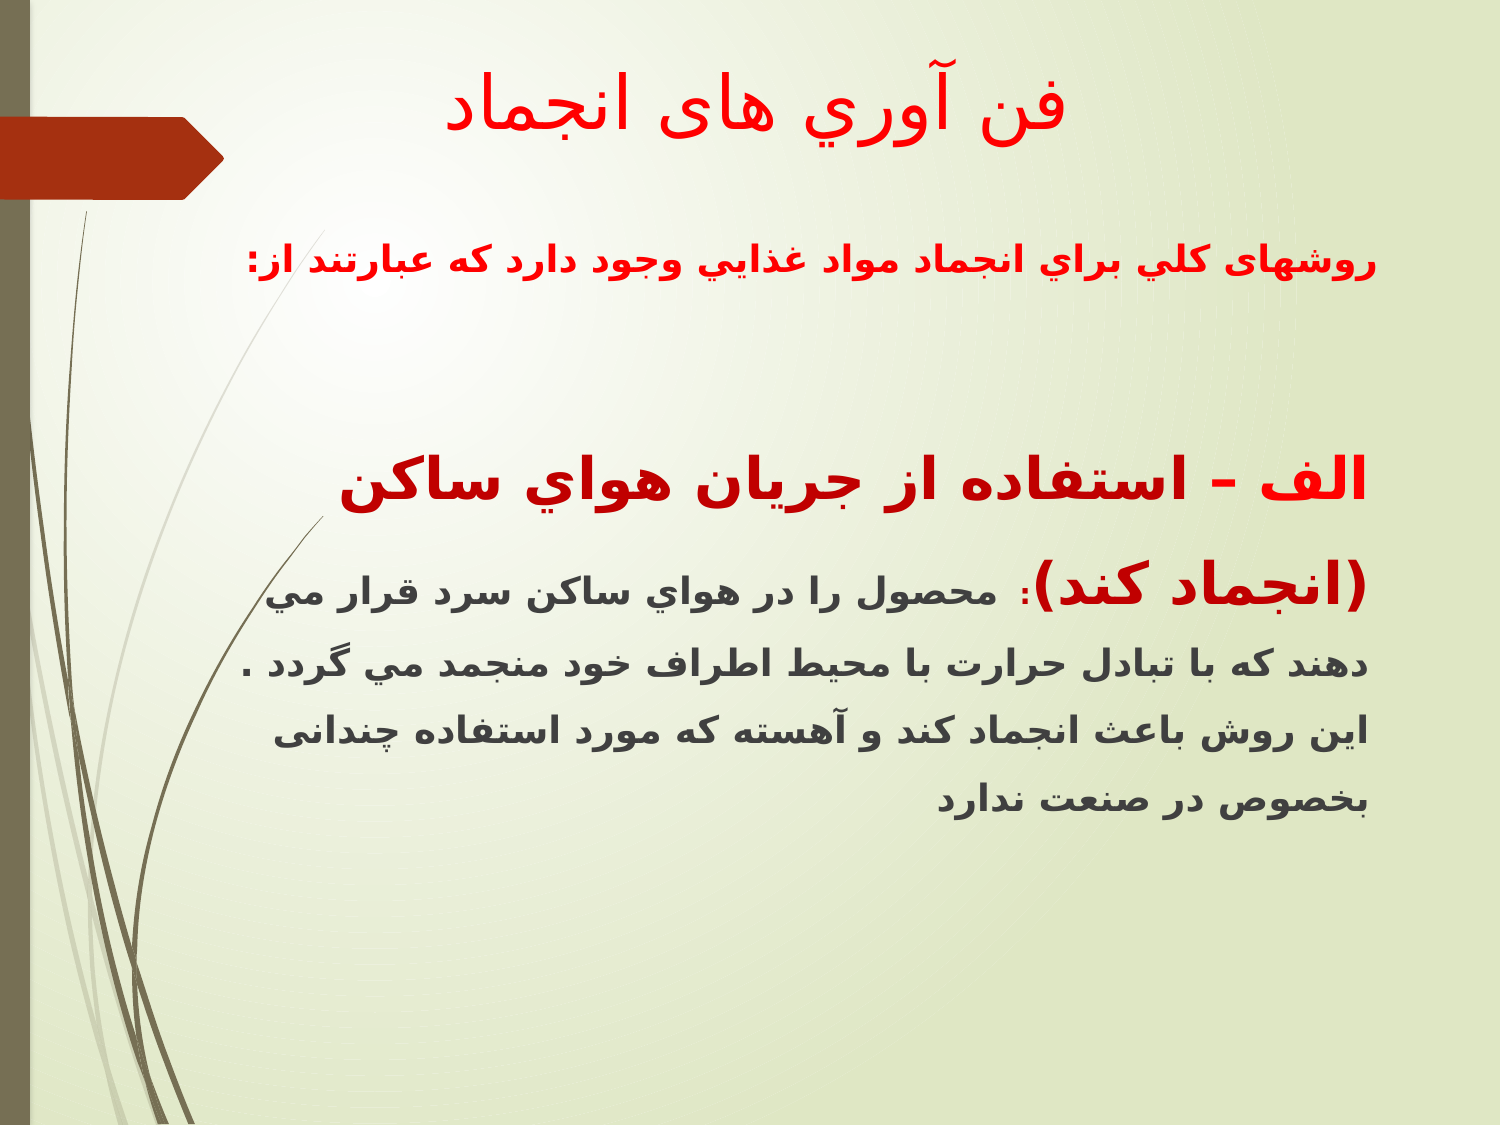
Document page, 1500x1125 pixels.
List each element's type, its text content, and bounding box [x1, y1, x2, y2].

list روشهای كلي براي انجماد مواد غذايي وجود دارد كه عبارتند از: الف – استفاده از جريان هواي ساکن (انجماد کند): محصول را در هواي ساكن سرد قرار مي دهند كه با تبادل حرارت با محيط اطراف خود منجمد مي گردد . اين روش باعث انجماد كند و آهسته كه مورد استفاده چندانی بخصوص در صنعت ندارد [183, 117, 1442, 860]
title فن آوري های انجماد [82, 46, 1432, 235]
